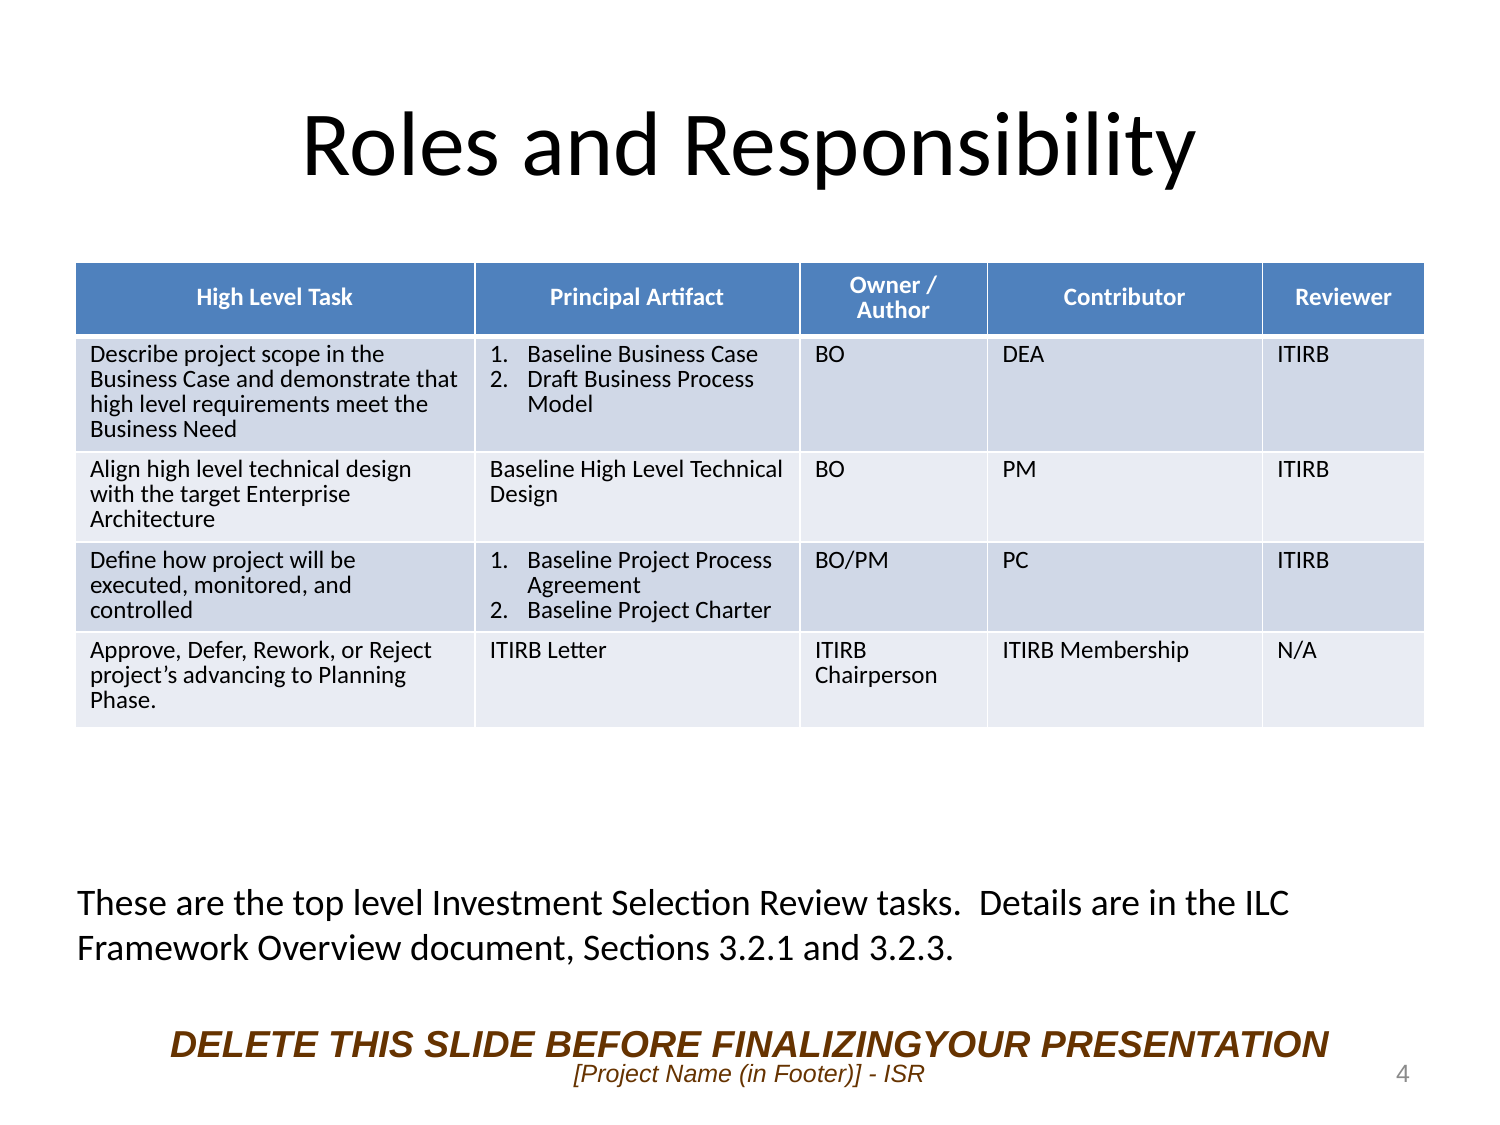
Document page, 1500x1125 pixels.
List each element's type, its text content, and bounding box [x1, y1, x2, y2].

table_header Reviewer [1263, 263, 1424, 334]
table_cell Baseline Project Process Agreement Baseline Project Charter [476, 543, 799, 631]
table_cell Baseline Business Case Draft Business Process Model [476, 339, 799, 451]
table_cell ITIRB Membership [988, 633, 1262, 727]
text_box DELETE THIS SLIDE BEFORE FINALIZINGYOUR PRESENTATION [0, 1012, 1500, 1073]
title Roles and Responsibility [74, 44, 1426, 233]
table_cell PM [988, 453, 1262, 541]
table_cell BO/PM [801, 543, 987, 631]
table_header Owner / Author [801, 263, 987, 334]
table_cell ITIRB [1263, 453, 1424, 541]
table_cell BO [801, 453, 987, 541]
table_cell Define how project will be executed, monitored, and controlled [76, 543, 474, 631]
table_header Principal Artifact [476, 263, 799, 334]
table_cell Describe project scope in the Business Case and demonstrate that high level requirements meet the Business Need [76, 339, 474, 451]
slide_number 4 [1074, 1073, 1425, 1103]
table_cell Approve, Defer, Rework, or Reject project’s advancing to Planning Phase. [76, 633, 474, 727]
table_cell Align high level technical design with the target Enterprise Architecture [76, 453, 474, 541]
table_cell N/A [1263, 633, 1424, 727]
table_cell DEA [988, 339, 1262, 451]
table_cell Baseline High Level Technical Design [476, 453, 799, 541]
table_cell ITIRB [1263, 543, 1424, 631]
text_box These are the top level Investment Selection Review tasks. Details are in the ILC Framework Overview document, Sections 3.2.1 and 3.2.3. [62, 870, 1425, 976]
table_cell ITIRB Chairperson [801, 633, 987, 727]
table_cell ITIRB Letter [476, 633, 799, 727]
table_header High Level Task [76, 263, 474, 334]
table_header Contributor [988, 263, 1262, 334]
table_cell PC [988, 543, 1262, 631]
footer [Project Name (in Footer)] - ISR [512, 1073, 988, 1103]
table_cell BO [801, 339, 987, 451]
table_cell ITIRB [1263, 339, 1424, 451]
